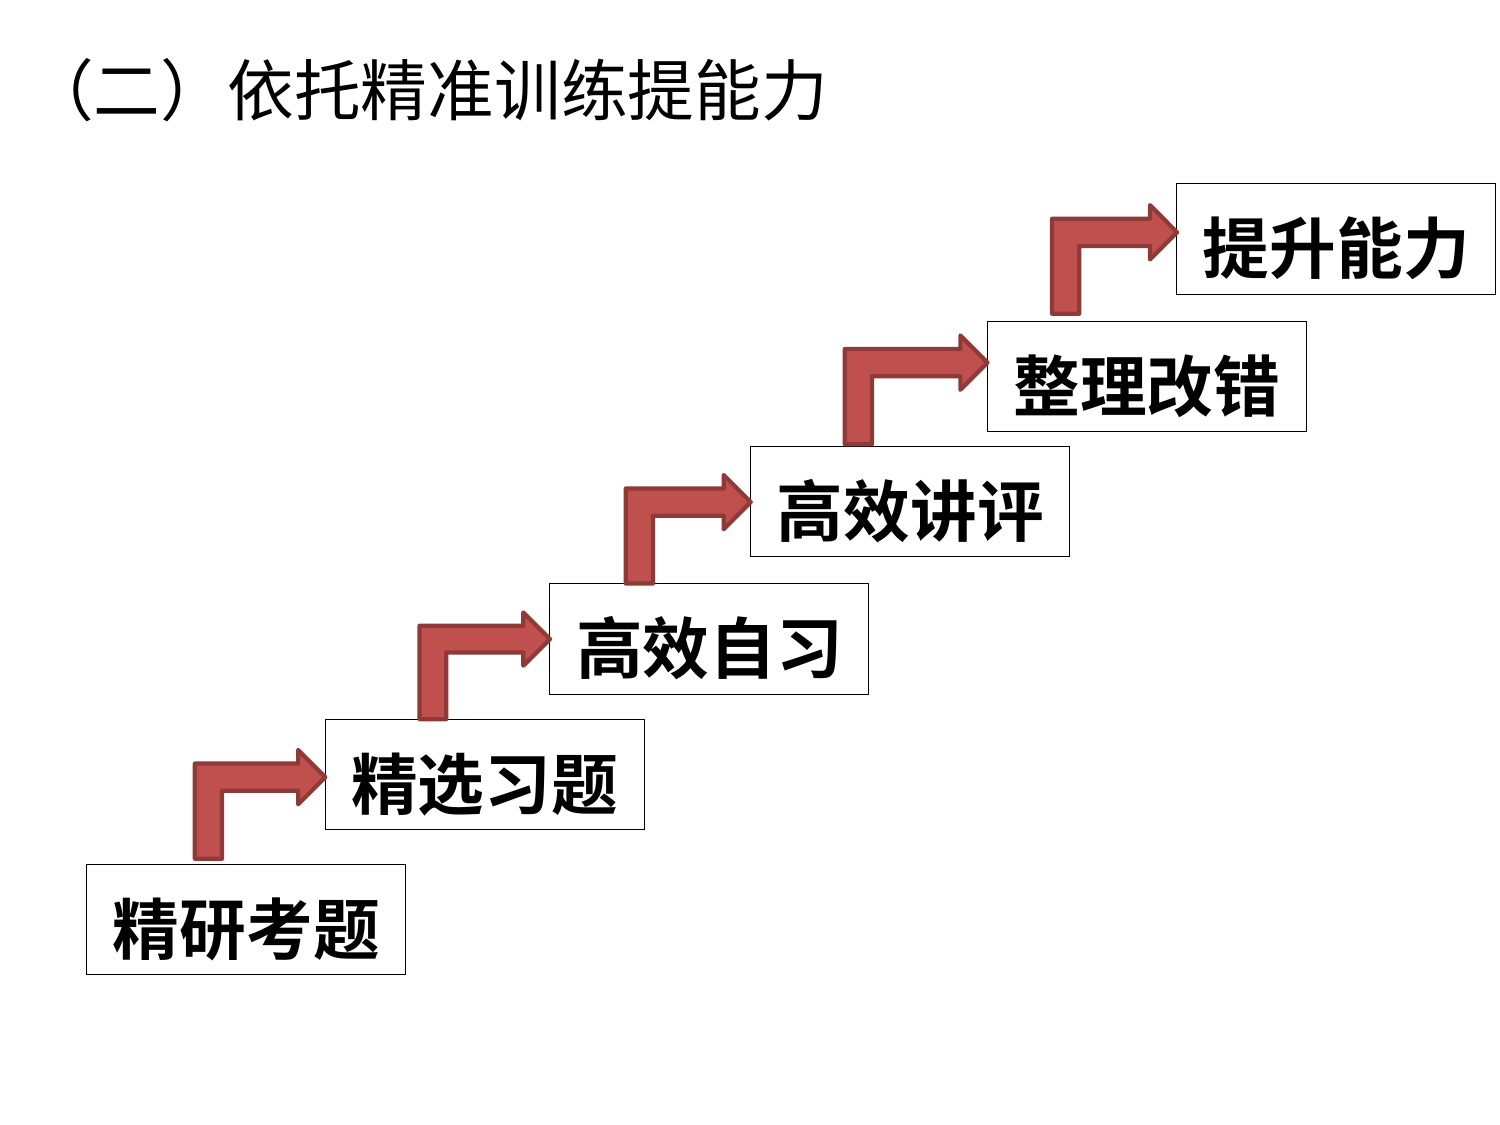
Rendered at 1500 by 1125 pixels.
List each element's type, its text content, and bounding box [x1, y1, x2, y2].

text_box 精选习题 [325, 719, 645, 830]
text_box [1049, 203, 1180, 316]
text_box [842, 333, 990, 447]
text_box 精研考题 [86, 864, 406, 975]
text_box [417, 610, 553, 722]
text_box 高效自习 [549, 583, 869, 695]
text_box 整理改错 [987, 321, 1307, 432]
text_box （二）依托精准训练提能力 [12, 41, 1003, 137]
text_box 提升能力 [1176, 183, 1496, 295]
text_box [623, 472, 753, 586]
text_box [192, 748, 328, 861]
text_box 高效讲评 [750, 446, 1070, 557]
